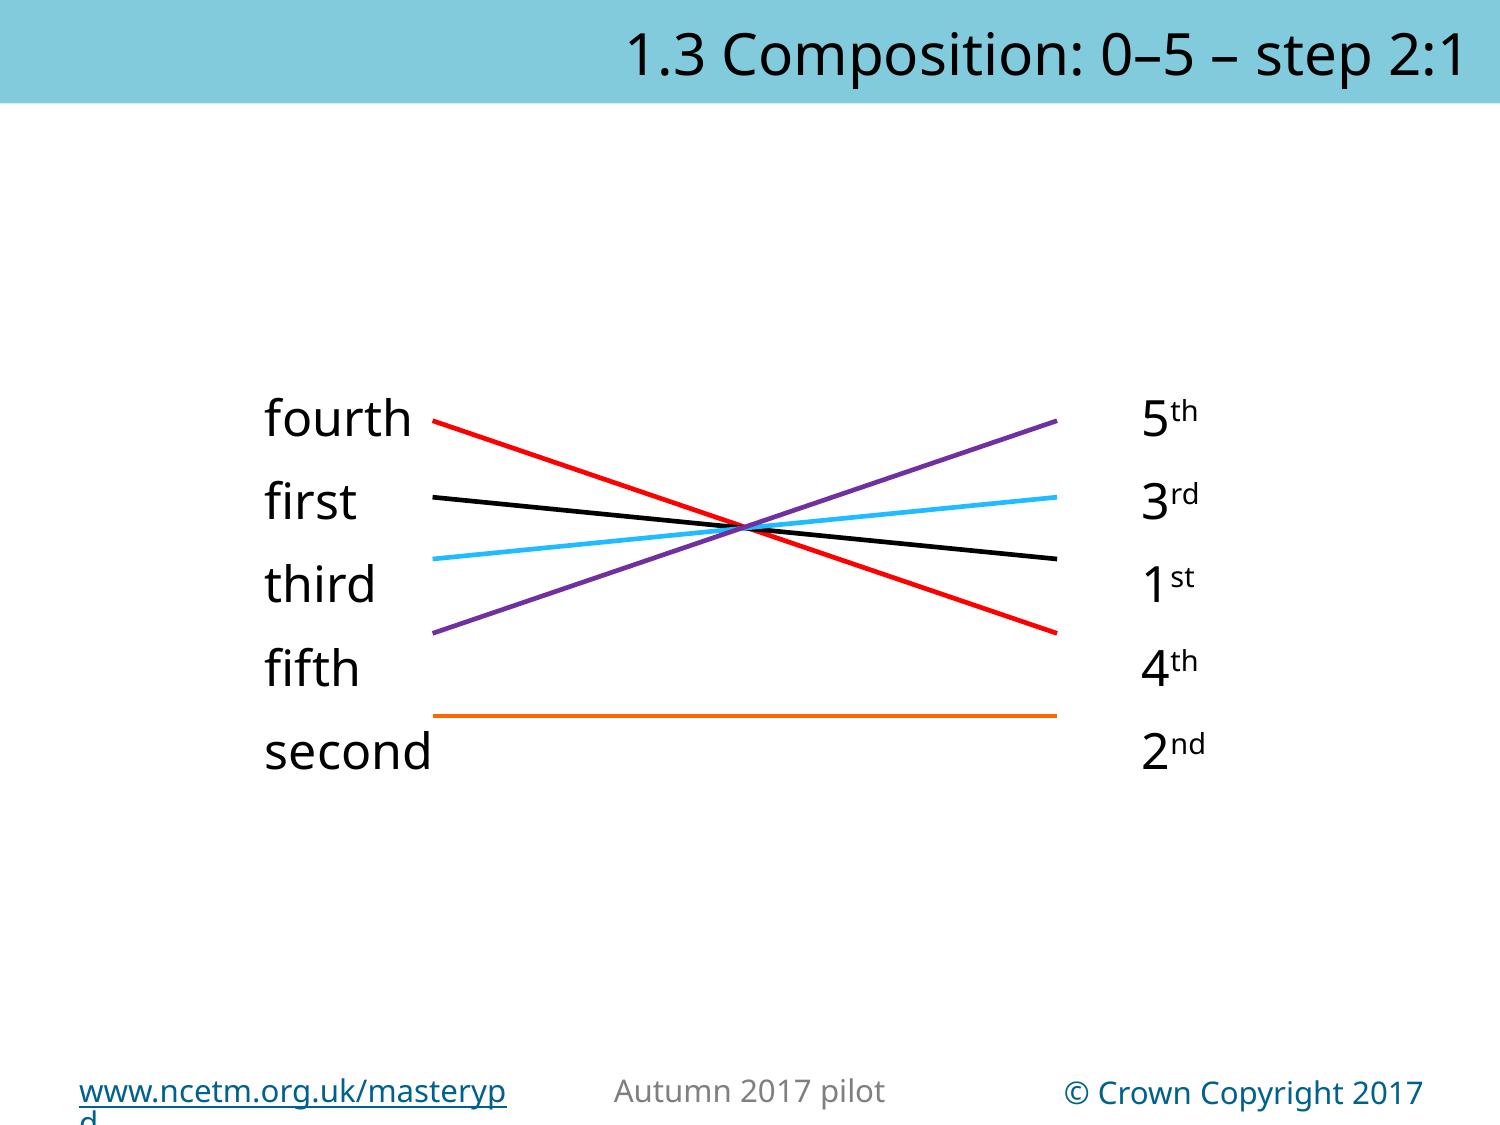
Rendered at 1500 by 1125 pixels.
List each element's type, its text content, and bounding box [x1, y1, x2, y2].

table_cell 2nd [750, 708, 1250, 792]
table_header fourth [250, 375, 750, 458]
table_cell second [250, 708, 750, 792]
table_cell third [250, 542, 426, 625]
table_header 5th [750, 375, 1250, 458]
table_cell 3rd [1063, 458, 1250, 542]
table_cell 1st [1063, 542, 1250, 625]
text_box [432, 420, 1058, 634]
table_cell first [250, 458, 426, 542]
table_cell fifth [250, 625, 750, 708]
list 1.3 Composition: 0–5 – step 2:1 [0, 0, 1500, 104]
table_cell 4th [750, 625, 1250, 708]
